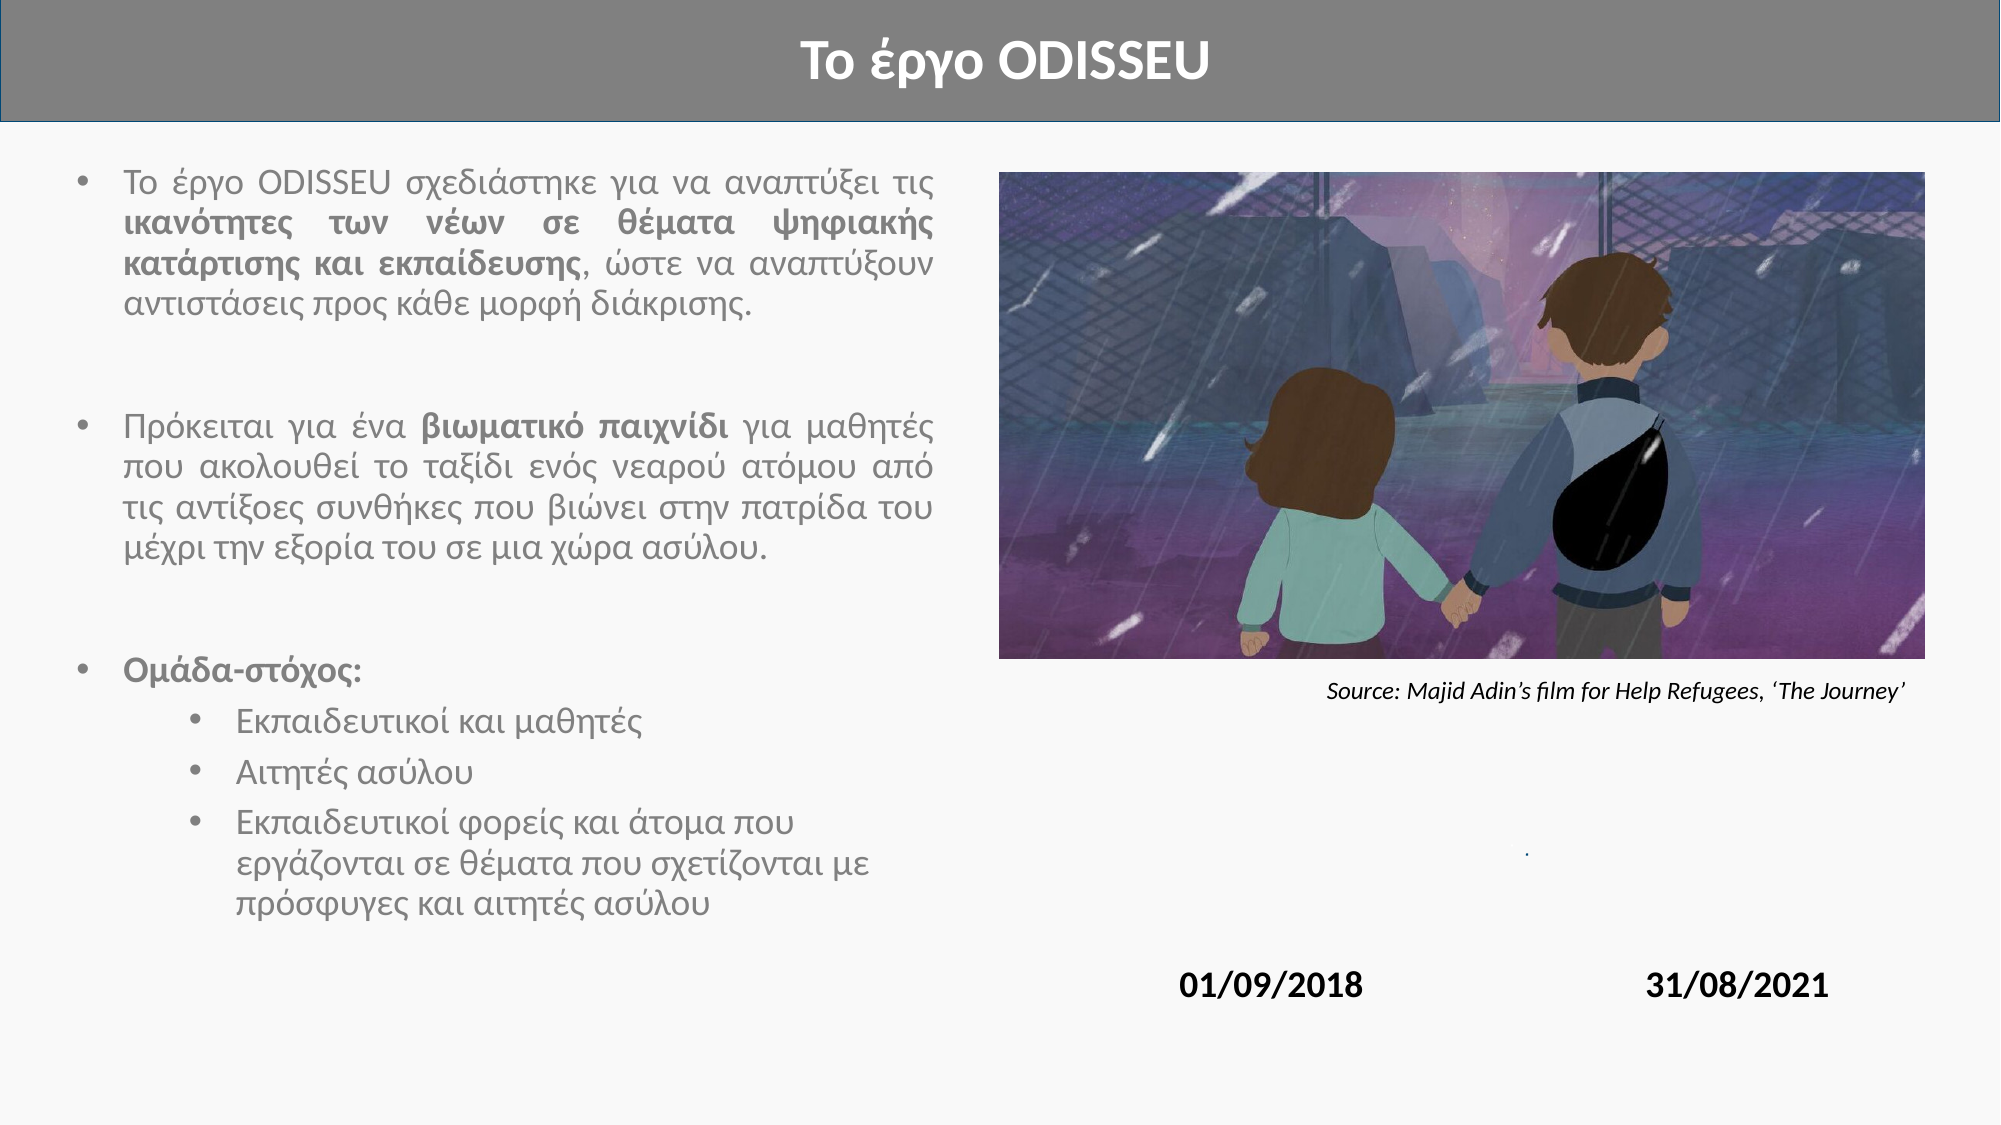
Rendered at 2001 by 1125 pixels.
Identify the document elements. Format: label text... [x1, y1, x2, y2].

picture [999, 172, 1925, 659]
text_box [961, 689, 1963, 1125]
title Το έργο ODISSEU [59, 0, 1940, 122]
text_box Source: Majid Adin’s film for Help Refugees, ‘The Journey’ [1312, 667, 1922, 689]
list Το έργο ODISSEU σχεδιάστηκε για να αναπτύξει τις ικανότητες των νέων σε θέματα ψηφιακής κατάρτισης και εκπαίδευσης, ώστε να αναπτύξουν αντιστάσεις προς κάθε μορφή διάκρισης. Πρόκειται για ένα βιωματικό παιχνίδι για μαθητές που ακολουθεί το ταξίδι ενός νεαρού ατόμου από τις αντίξοες συνθήκες που βιώνει στην πατρίδα του μέχρι την εξορία του σε μια χώρα ασύλου. Ομάδα-στόχος: Εκπαιδευτικοί και μαθητές Αιτητές ασύλου Εκπαιδευτικοί φορείς και άτομα που εργάζονται σε θέματα που σχετίζονται με πρόσφυγες και αιτητές ασύλου [61, 154, 949, 1040]
